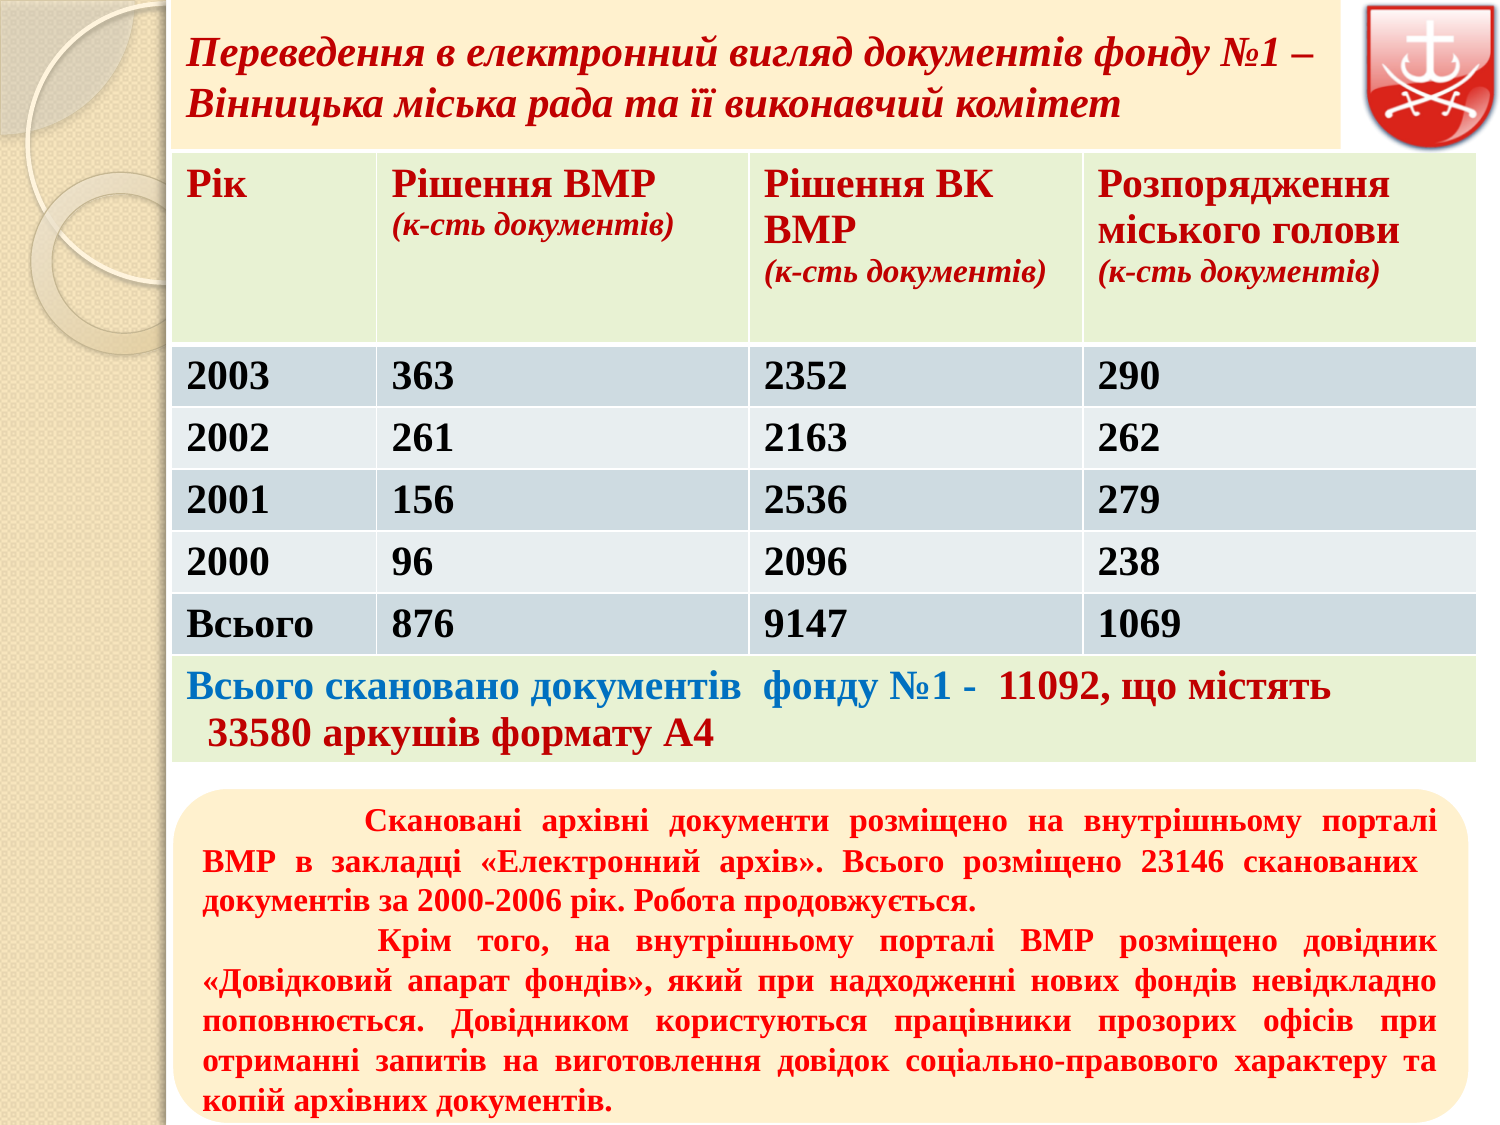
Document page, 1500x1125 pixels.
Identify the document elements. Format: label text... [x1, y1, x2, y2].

table_cell Всього скановано документів фонду №1 - 11092, що містять 33580 аркушів формату А4 [172, 656, 1476, 762]
table_cell 261 [377, 408, 748, 468]
table_cell 2003 [172, 347, 376, 406]
table_header Рішення ВК ВМР (к-сть документів) [750, 153, 1082, 342]
table_cell 876 [377, 594, 748, 654]
picture [1359, 0, 1500, 153]
table_cell 2001 [172, 470, 376, 530]
table_cell 290 [1084, 347, 1476, 406]
table_cell Всього [172, 594, 376, 654]
text_box Скановані архівні документи розміщено на внутрішньому порталі ВМР в закладці «Електронний архів». Всього розміщено 23146 сканованих документів за 2000-2006 рік. Робота продовжується. Крім того, на внутрішньому порталі ВМР розміщено довідник «Довідковий апарат фондів», який при надходженні нових фондів невідкладно поповнюється. Довідником користуються працівники прозорих офісів при отриманні запитів на виготовлення довідок соціально-правового характеру та копій архівних документів. [169, 784, 1473, 1125]
title Переведення в електронний вигляд документів фонду №1 – Вінницька міська рада та її виконавчий комітет [171, 0, 1341, 149]
table_cell 2352 [750, 347, 1082, 406]
table_cell 2536 [750, 470, 1082, 530]
table_cell 2096 [750, 532, 1082, 592]
table_cell 2000 [172, 532, 376, 592]
table_cell 238 [1084, 532, 1476, 592]
table_cell 2163 [750, 408, 1082, 468]
table_header Рішення ВМР (к-сть документів) [377, 153, 748, 342]
table_cell 9147 [750, 594, 1082, 654]
table_cell 96 [377, 532, 748, 592]
table_cell 156 [377, 470, 748, 530]
table_header Рік [172, 153, 376, 342]
table_header Розпорядження міського голови (к-сть документів) [1084, 153, 1476, 342]
table_cell 1069 [1084, 594, 1476, 654]
table_cell 262 [1084, 408, 1476, 468]
table_cell 363 [377, 347, 748, 406]
table_cell 2002 [172, 408, 376, 468]
table_cell 279 [1084, 470, 1476, 530]
